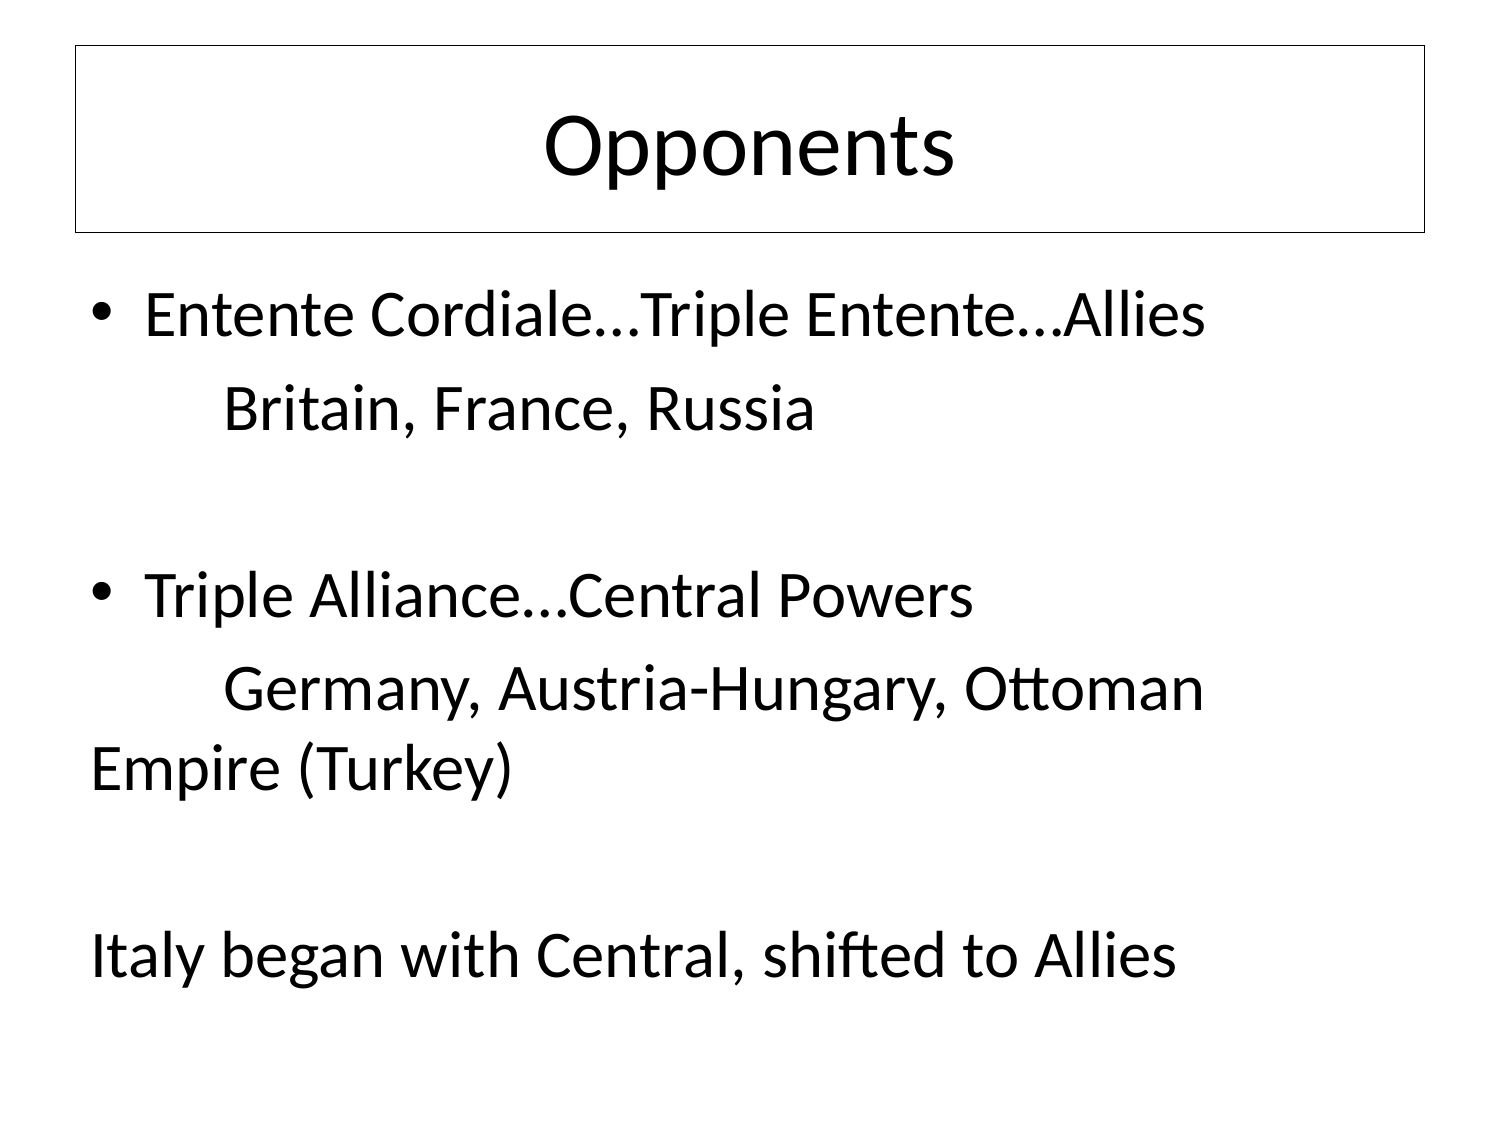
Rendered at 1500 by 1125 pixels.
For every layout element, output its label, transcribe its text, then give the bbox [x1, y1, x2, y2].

title Opponents [75, 45, 1425, 233]
list Entente Cordiale…Triple Entente…Allies Britain, France, Russia Triple Alliance…Central Powers Germany, Austria-Hungary, Ottoman Empire (Turkey) Italy began with Central, shifted to Allies [75, 262, 1425, 1005]
